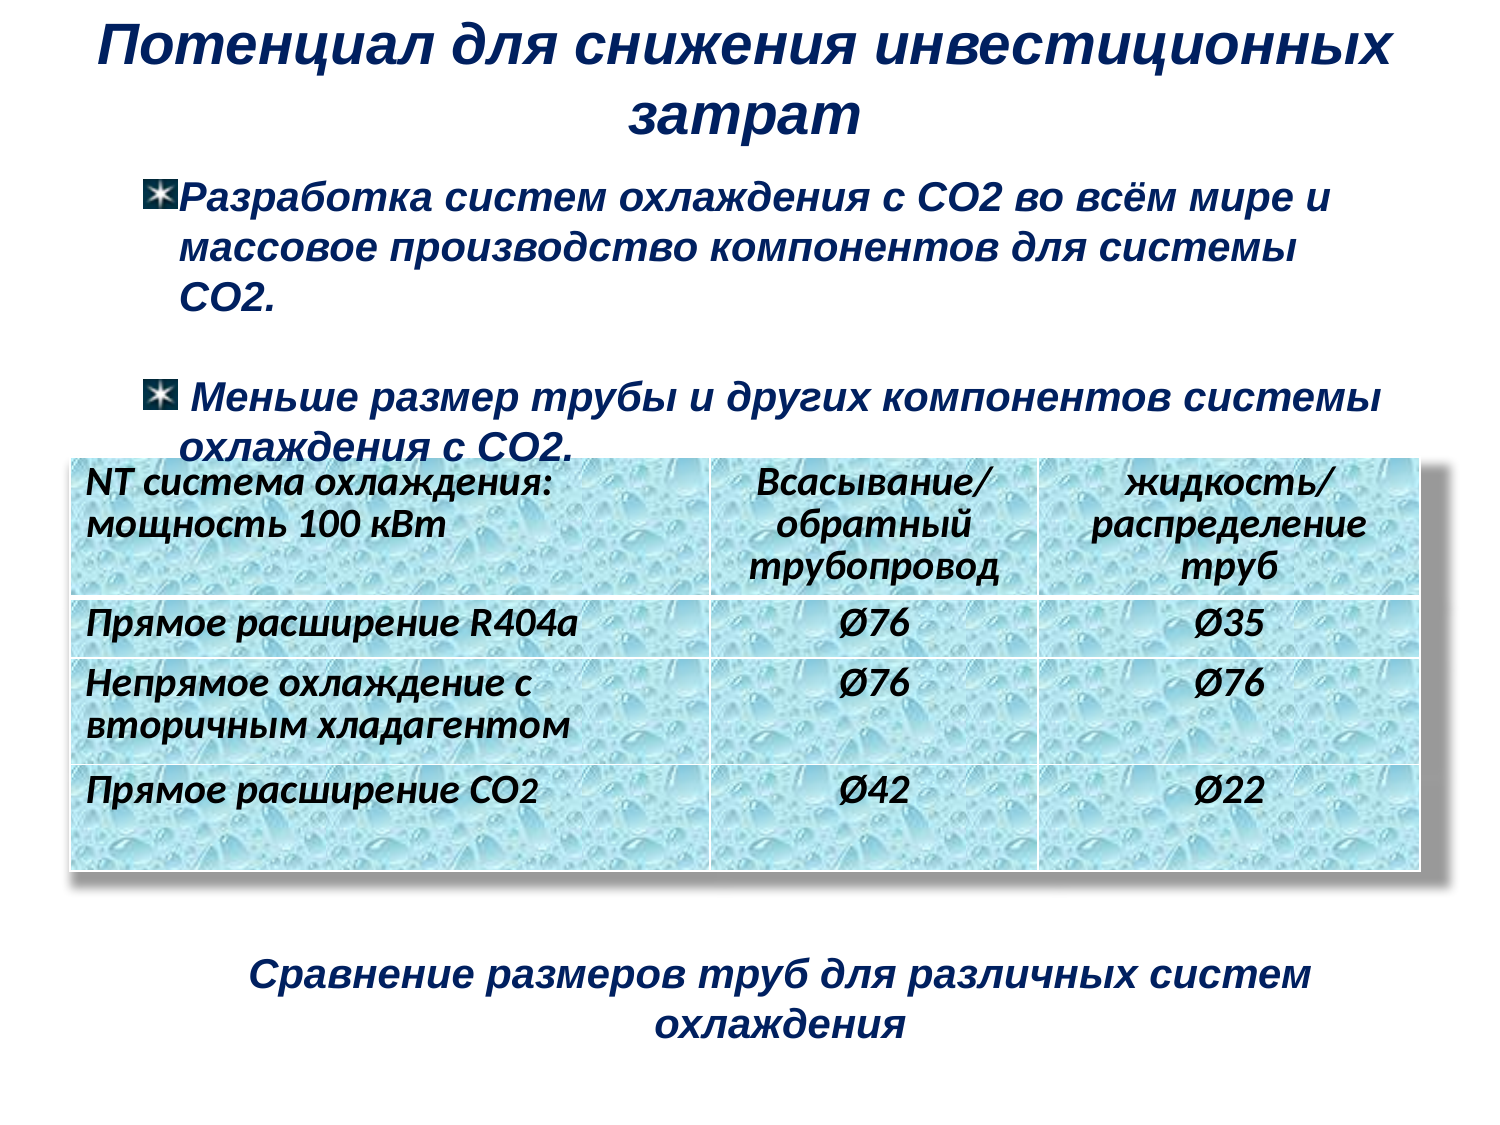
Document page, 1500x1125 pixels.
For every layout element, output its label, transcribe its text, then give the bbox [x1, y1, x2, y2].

table_cell Ø35 [1039, 600, 1419, 657]
table_cell Ø22 [1039, 765, 1419, 870]
table_cell Ø76 [711, 659, 1037, 764]
table_header NT система охлаждения: мощность 100 кВт [71, 458, 709, 595]
table_header Всасывание/обратный трубопровод [711, 477, 1037, 595]
table_cell Прямое расширение R404a [71, 600, 709, 657]
table_cell Прямое расширение CO2 [71, 765, 709, 870]
title Сравнение размеров труб для различных систем охлаждения [105, 949, 1456, 1045]
picture [147, 179, 175, 209]
table_cell Ø76 [1039, 659, 1419, 764]
text_box Разработка систем охлаждения с СО2 во всём мире и массовое производство компонентов для системы СО2. Меньше размер трубы и других компонентов системы охлаждения с CO2. [128, 129, 1418, 477]
picture [147, 379, 174, 410]
table_header жидкость/распределение труб [1039, 458, 1419, 595]
table_cell Непрямое охлаждение с вторичным хладагентом [71, 659, 709, 764]
table_cell Ø76 [711, 600, 1037, 657]
text_box Потенциал для снижения инвестиционных затрат [70, 23, 1421, 129]
table_cell Ø42 [711, 765, 1037, 870]
